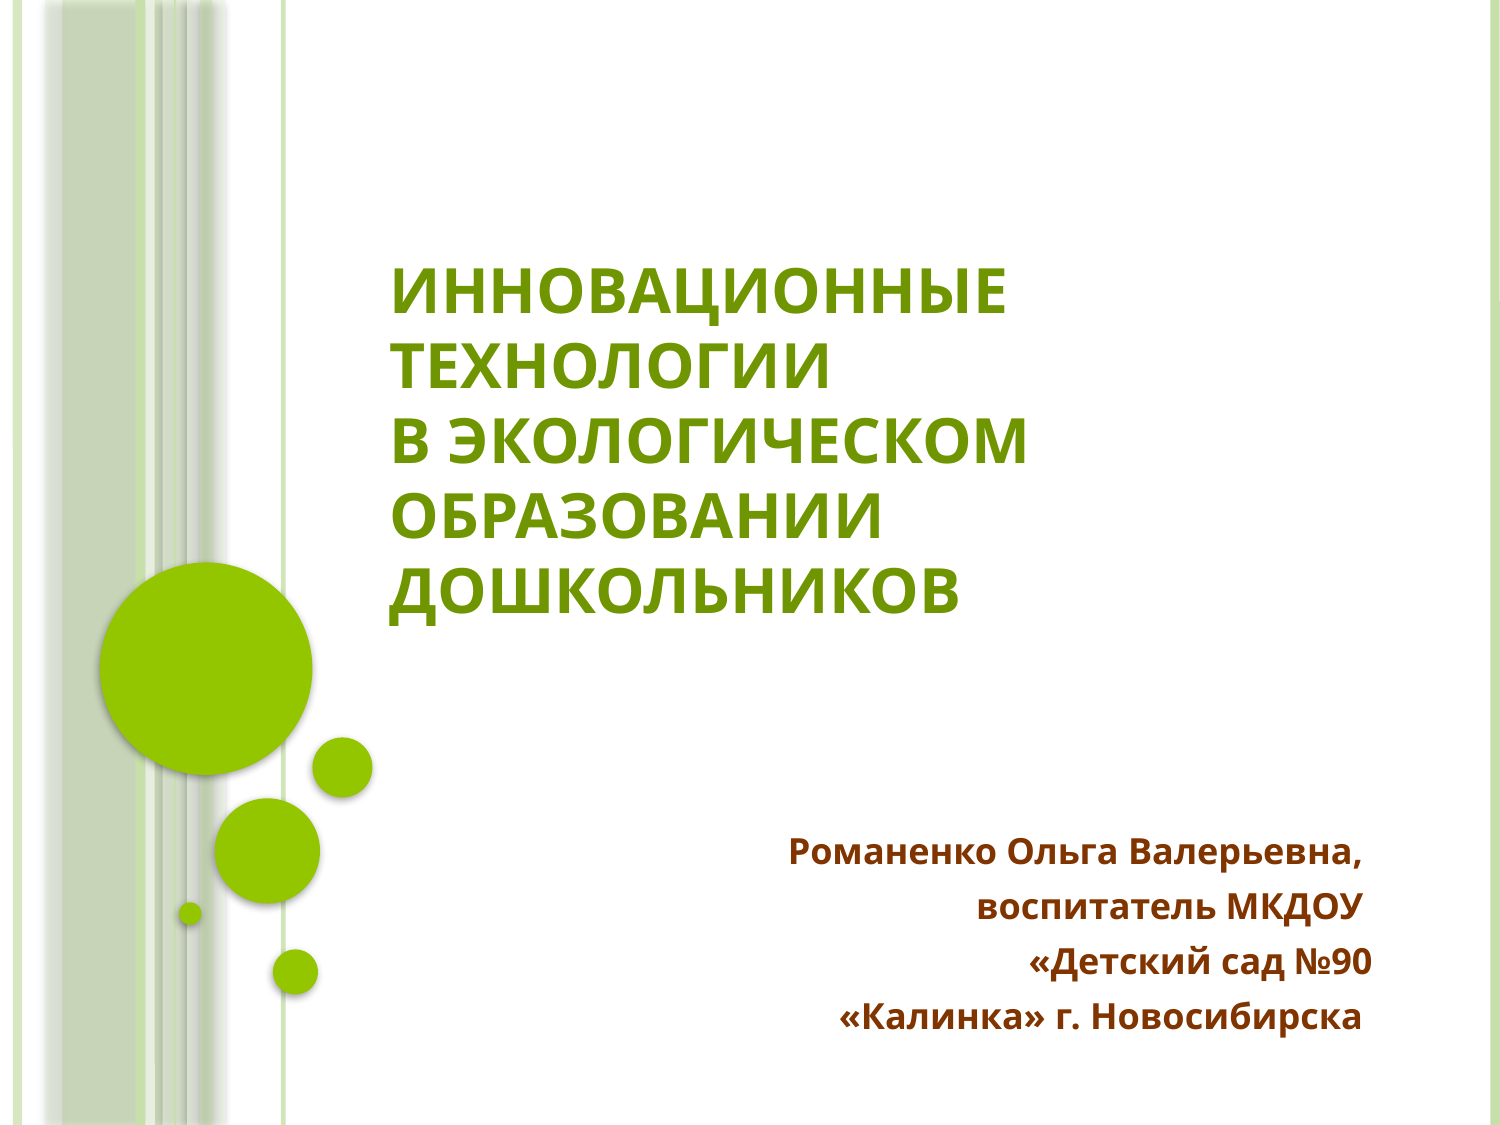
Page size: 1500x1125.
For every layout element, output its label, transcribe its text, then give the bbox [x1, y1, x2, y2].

title Инновационные технологии в экологическом образовании дошкольников [375, 219, 1388, 634]
subtitle Романенко Ольга Валерьевна, воспитатель МКДОУ «Детский сад №90 «Калинка» г. Новосибирска [375, 820, 1388, 1046]
